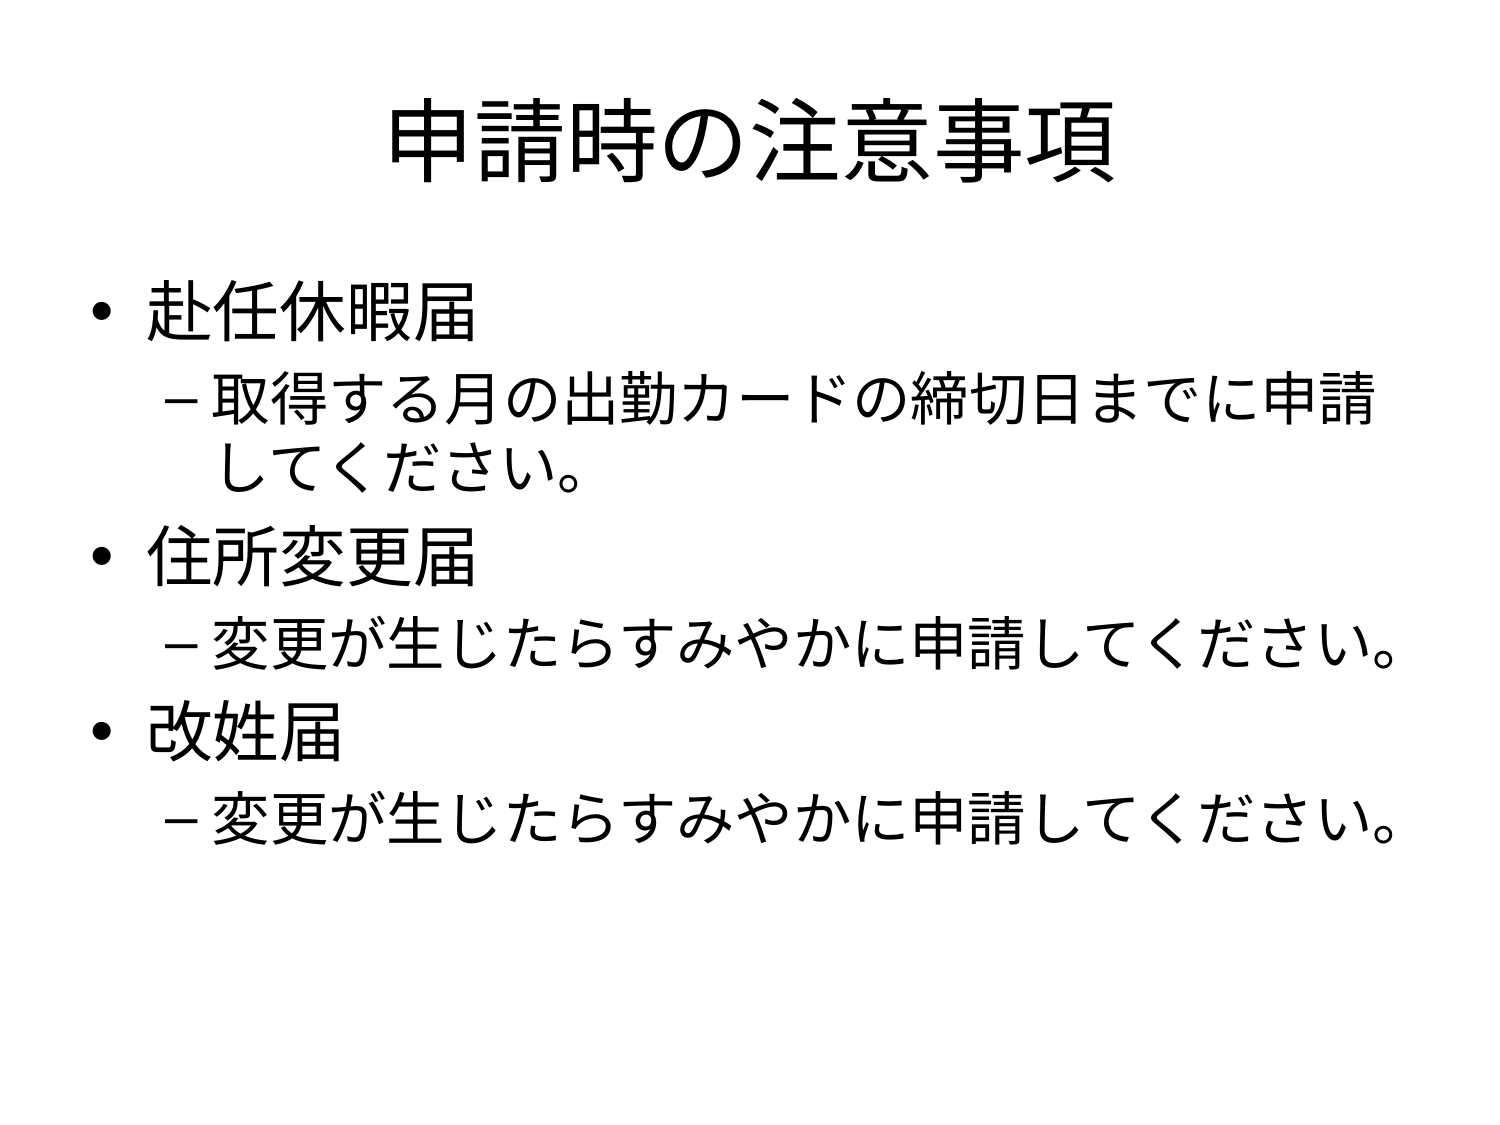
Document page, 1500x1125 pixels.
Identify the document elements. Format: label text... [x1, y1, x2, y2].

list 赴任休暇届 取得する月の出勤カードの締切日までに申請してください。 住所変更届 変更が生じたらすみやかに申請してください。 改姓届 変更が生じたらすみやかに申請してください。 [75, 262, 1425, 1005]
title 申請時の注意事項 [75, 45, 1425, 233]
